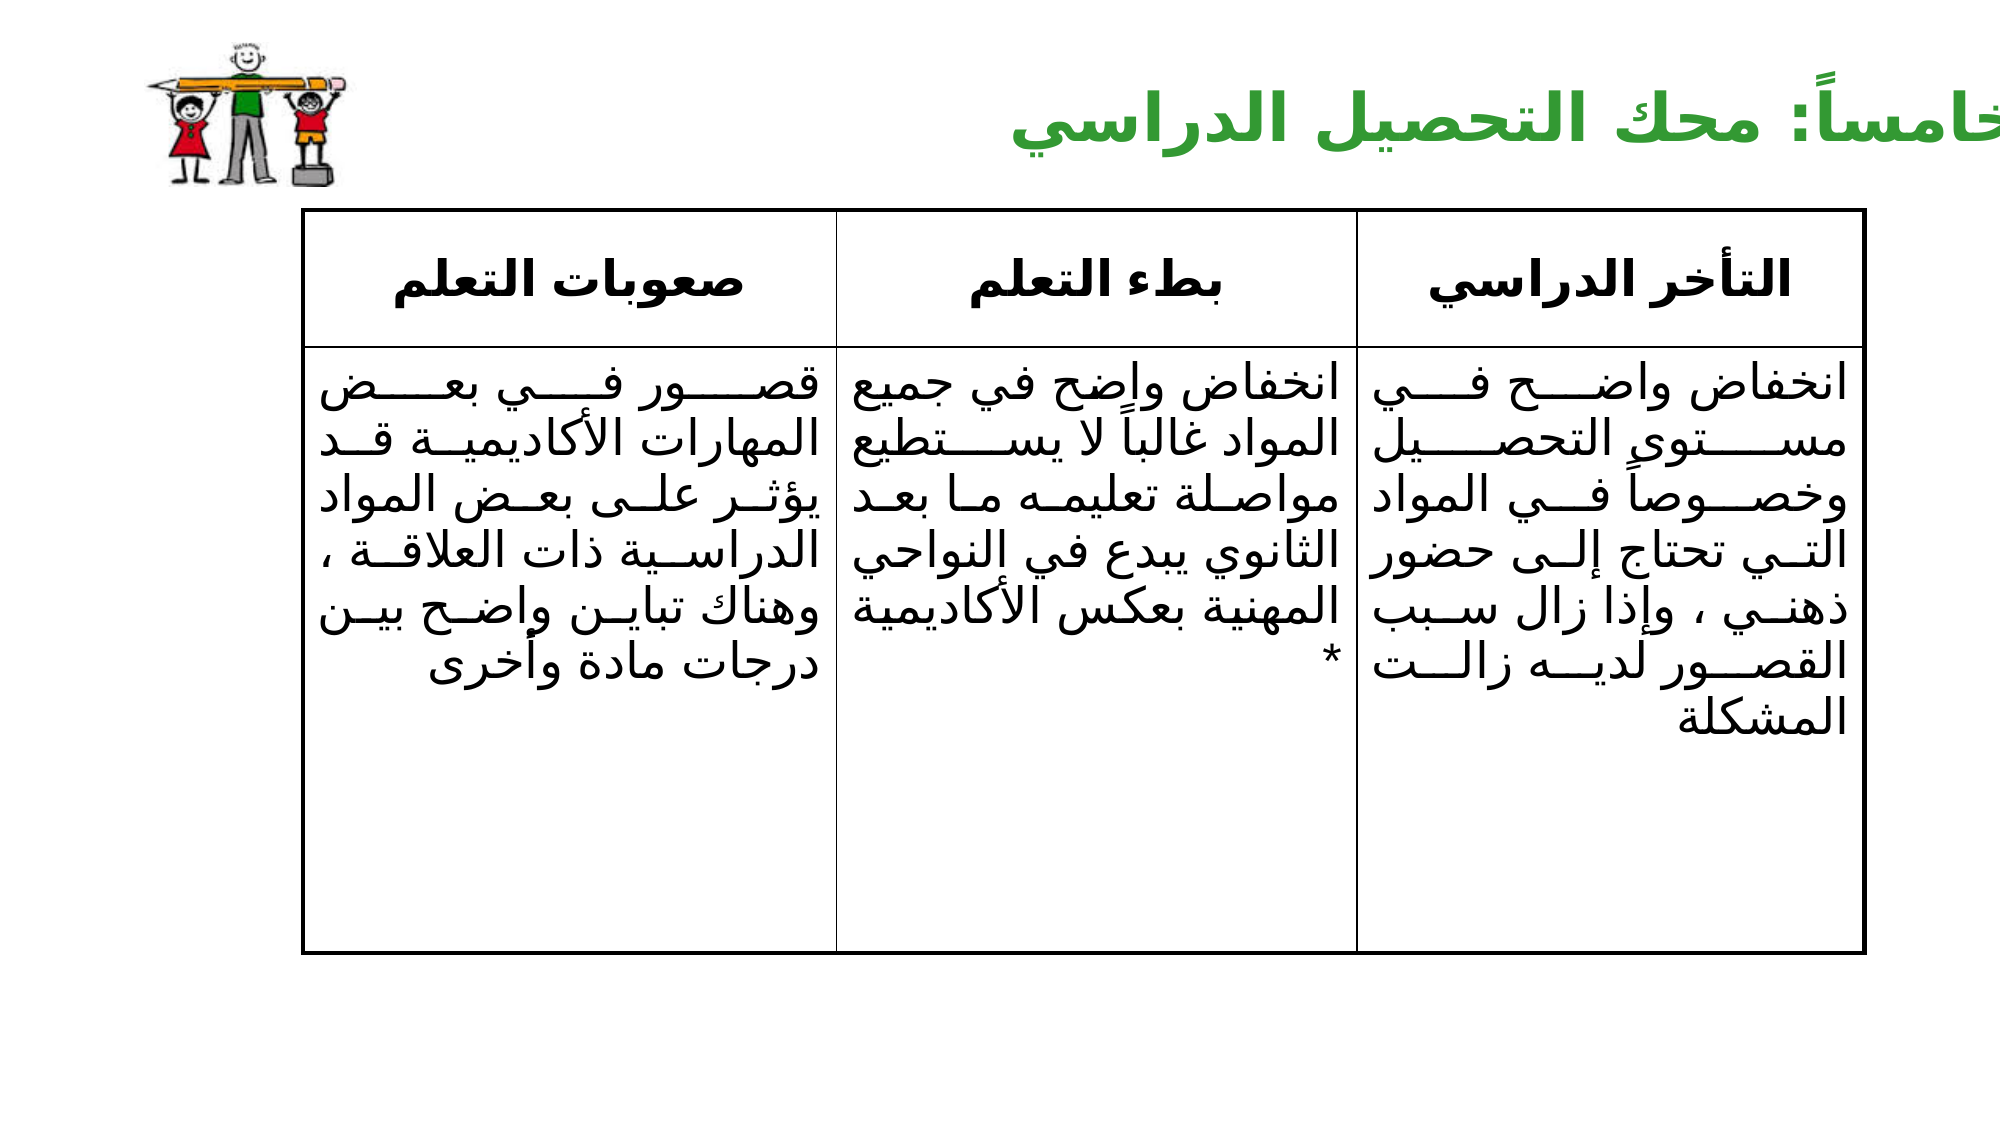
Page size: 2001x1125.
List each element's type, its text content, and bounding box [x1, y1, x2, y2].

table_header صعوبات التعلم [305, 212, 836, 346]
table_cell انخفاض واضح في مستوى التحصيل وخصوصاً في المواد التي تحتاج إلى حضور ذهني ، وإذا زال سبب القصور لديه زالت المشكلة [1358, 348, 1862, 951]
table_cell انخفاض واضح في جميع المواد غالباً لا يستطيع مواصلة تعليمه ما بعد الثانوي يبدع في النواحي المهنية بعكس الأكاديمية * [837, 348, 1356, 951]
table_cell قصور في بعض المهارات الأكاديمية قد يؤثر على بعض المواد الدراسية ذات العلاقة ، وهناك تباين واضح بين درجات مادة وأخرى [305, 348, 836, 951]
picture [144, 42, 357, 187]
text_box خامساً: محك التحصيل الدراسي [994, 67, 2000, 162]
table_header التأخر الدراسي [1358, 212, 1862, 346]
table_header بطء التعلم [837, 212, 1356, 346]
